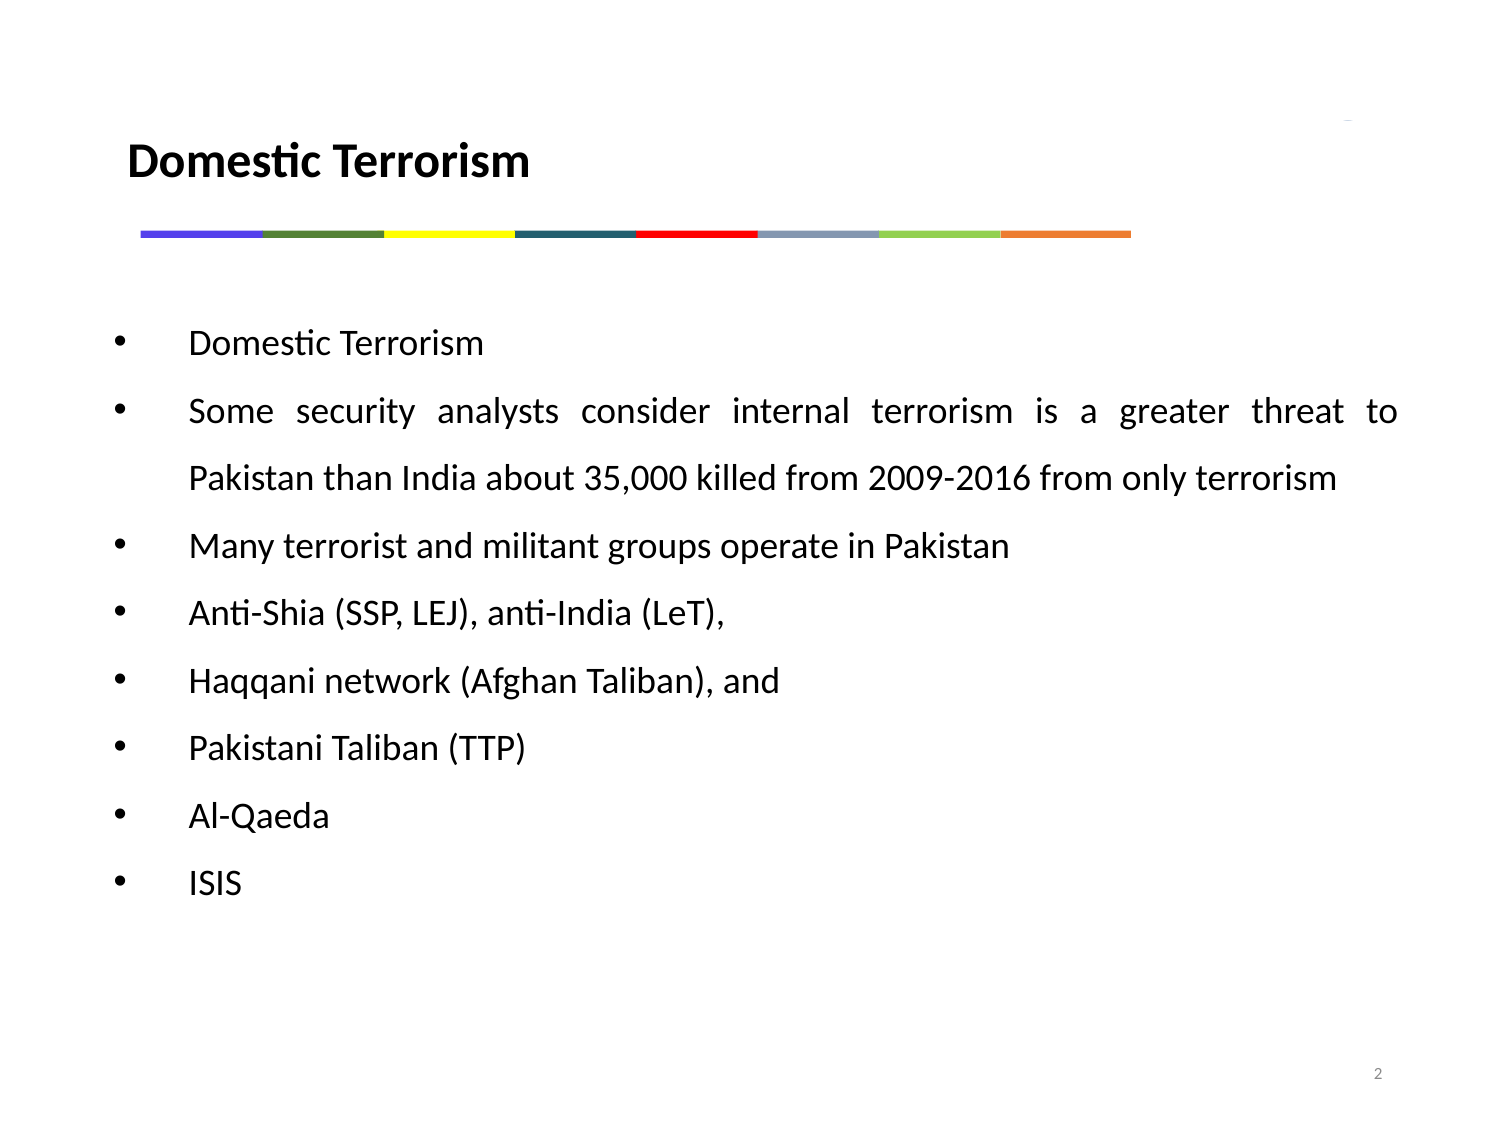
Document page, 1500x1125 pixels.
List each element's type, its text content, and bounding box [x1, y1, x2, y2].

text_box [140, 230, 1131, 239]
text_box Domestic Terrorism Some security analysts consider internal terrorism is a greater threat to Pakistan than India about 35,000 killed from 2009-2016 from only terrorism Many terrorist and militant groups operate in Pakistan Anti-Shia (SSP, LEJ), anti-India (LeT), Haqqani network (Afghan Taliban), and Pakistani Taliban (TTP) Al-Qaeda ISIS [98, 288, 1415, 1054]
slide_number 2 [1060, 1042, 1398, 1103]
text_box Domestic Terrorism [112, 120, 1500, 266]
